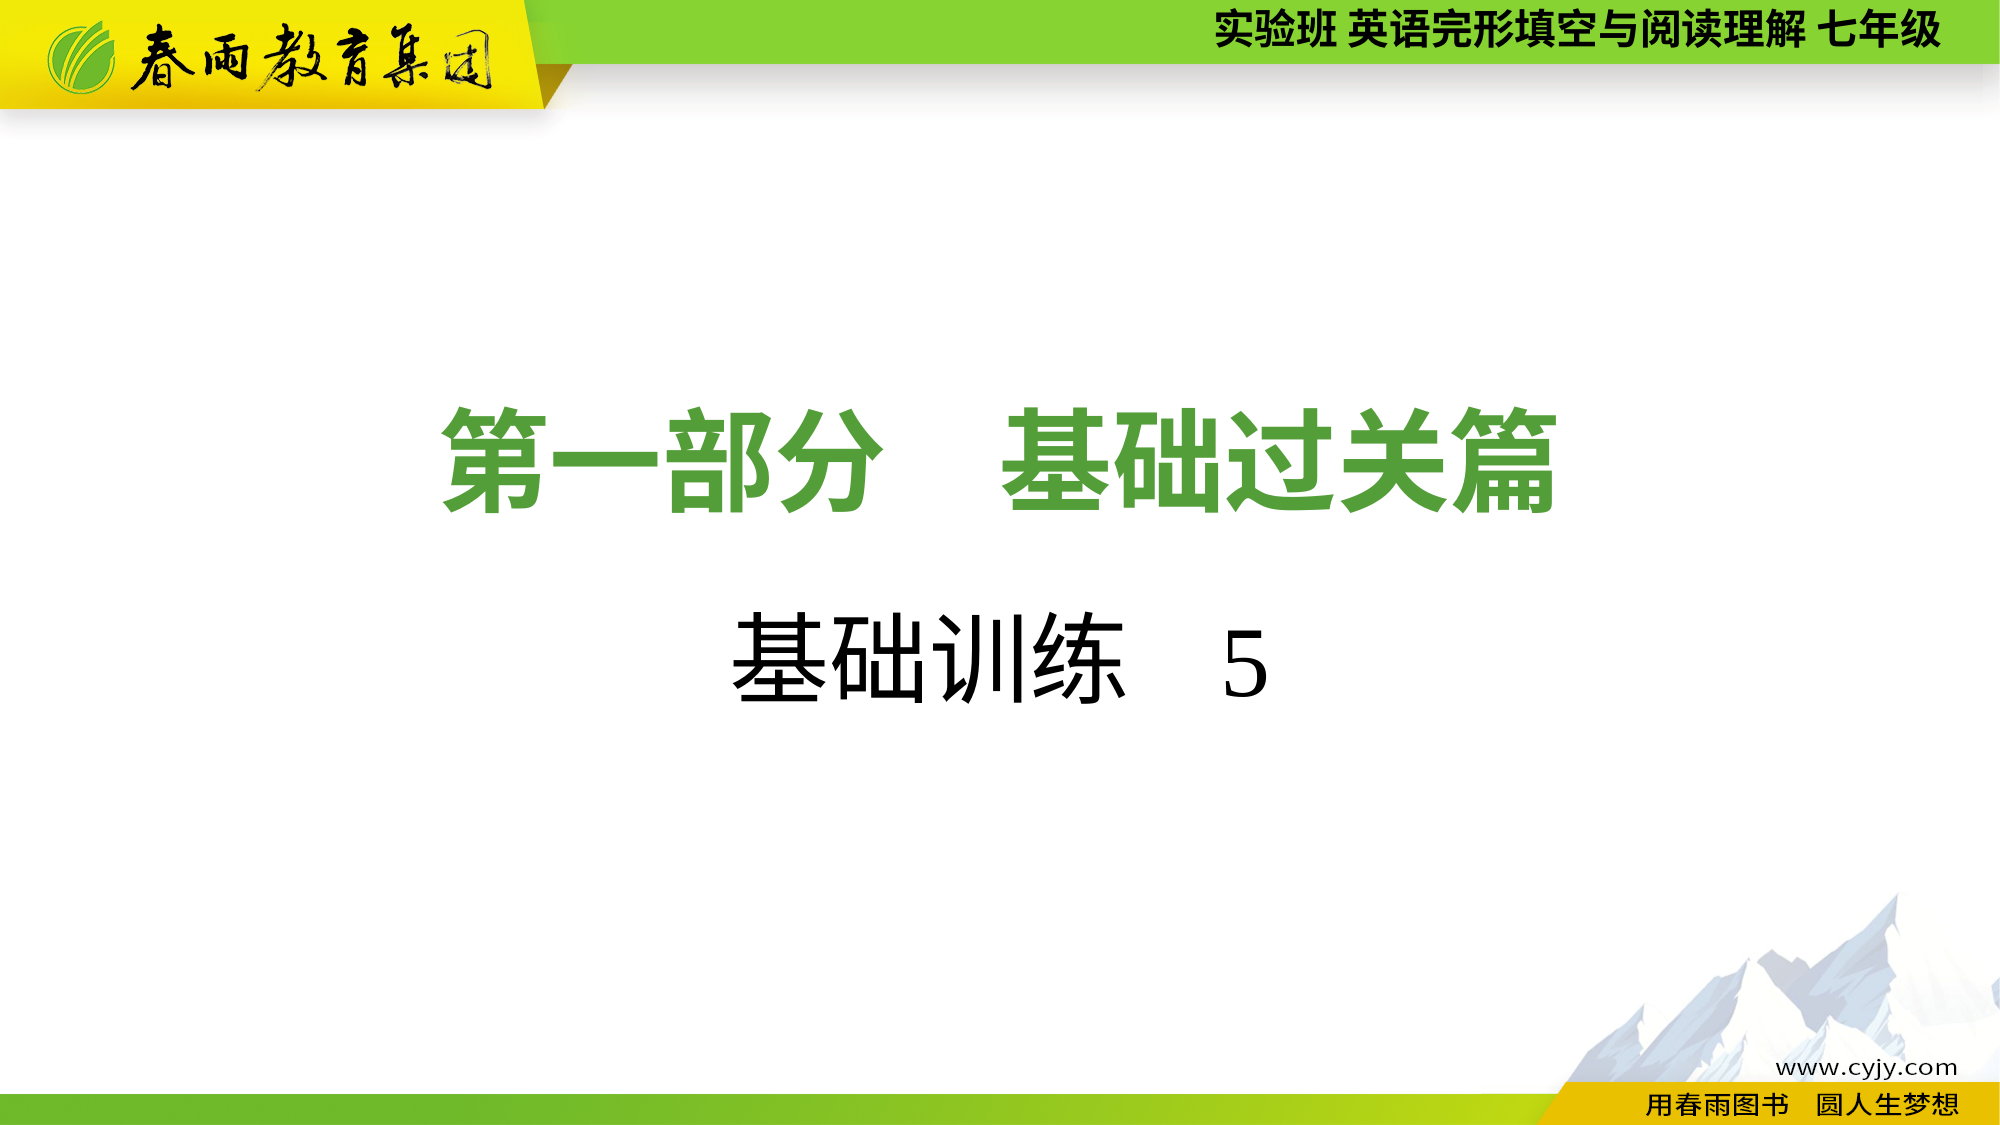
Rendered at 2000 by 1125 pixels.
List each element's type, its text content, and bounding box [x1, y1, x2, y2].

text_box 第一部分 基础过关篇 [54, 316, 1946, 528]
text_box 基础训练 5 [54, 528, 1946, 724]
picture [0, 0, 2000, 1125]
